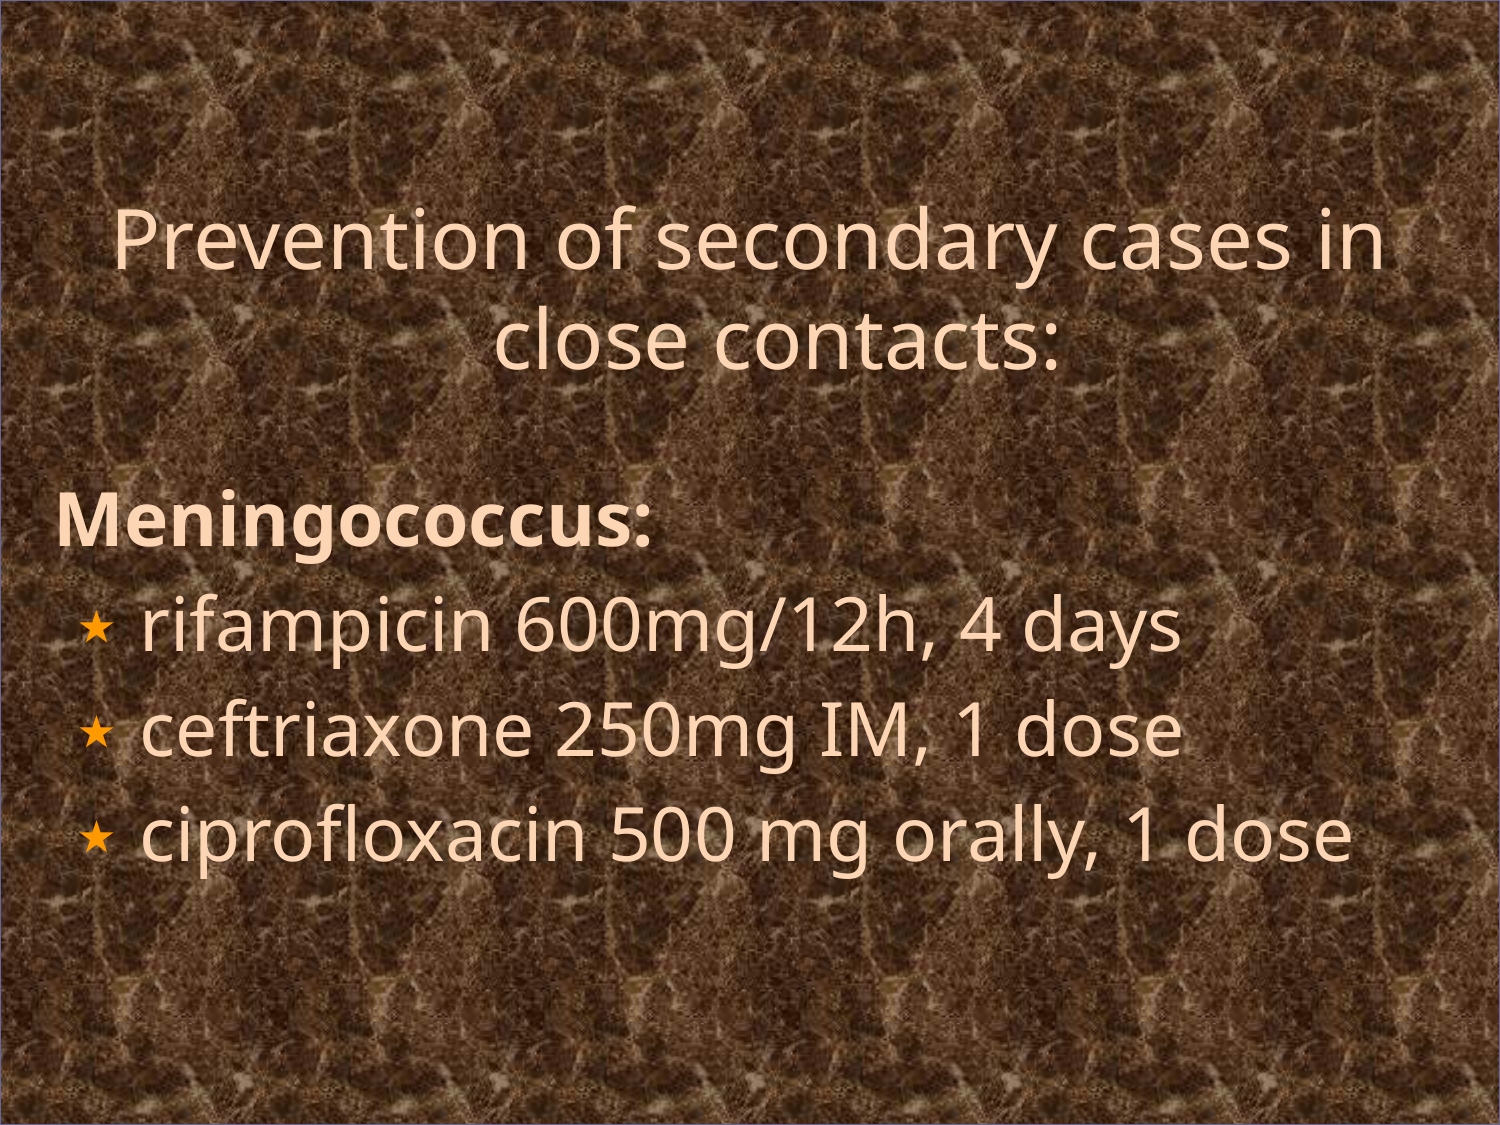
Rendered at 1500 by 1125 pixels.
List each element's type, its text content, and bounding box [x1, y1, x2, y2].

text_box Prevention of secondary cases in close contacts: Meningococcus: ⋆ rifampicin 600mg/12h, 4 days ⋆ ceftriaxone 250mg IM, 1 dose ⋆ ciprofloxacin 500 mg orally, 1 dose [0, 0, 1500, 1125]
